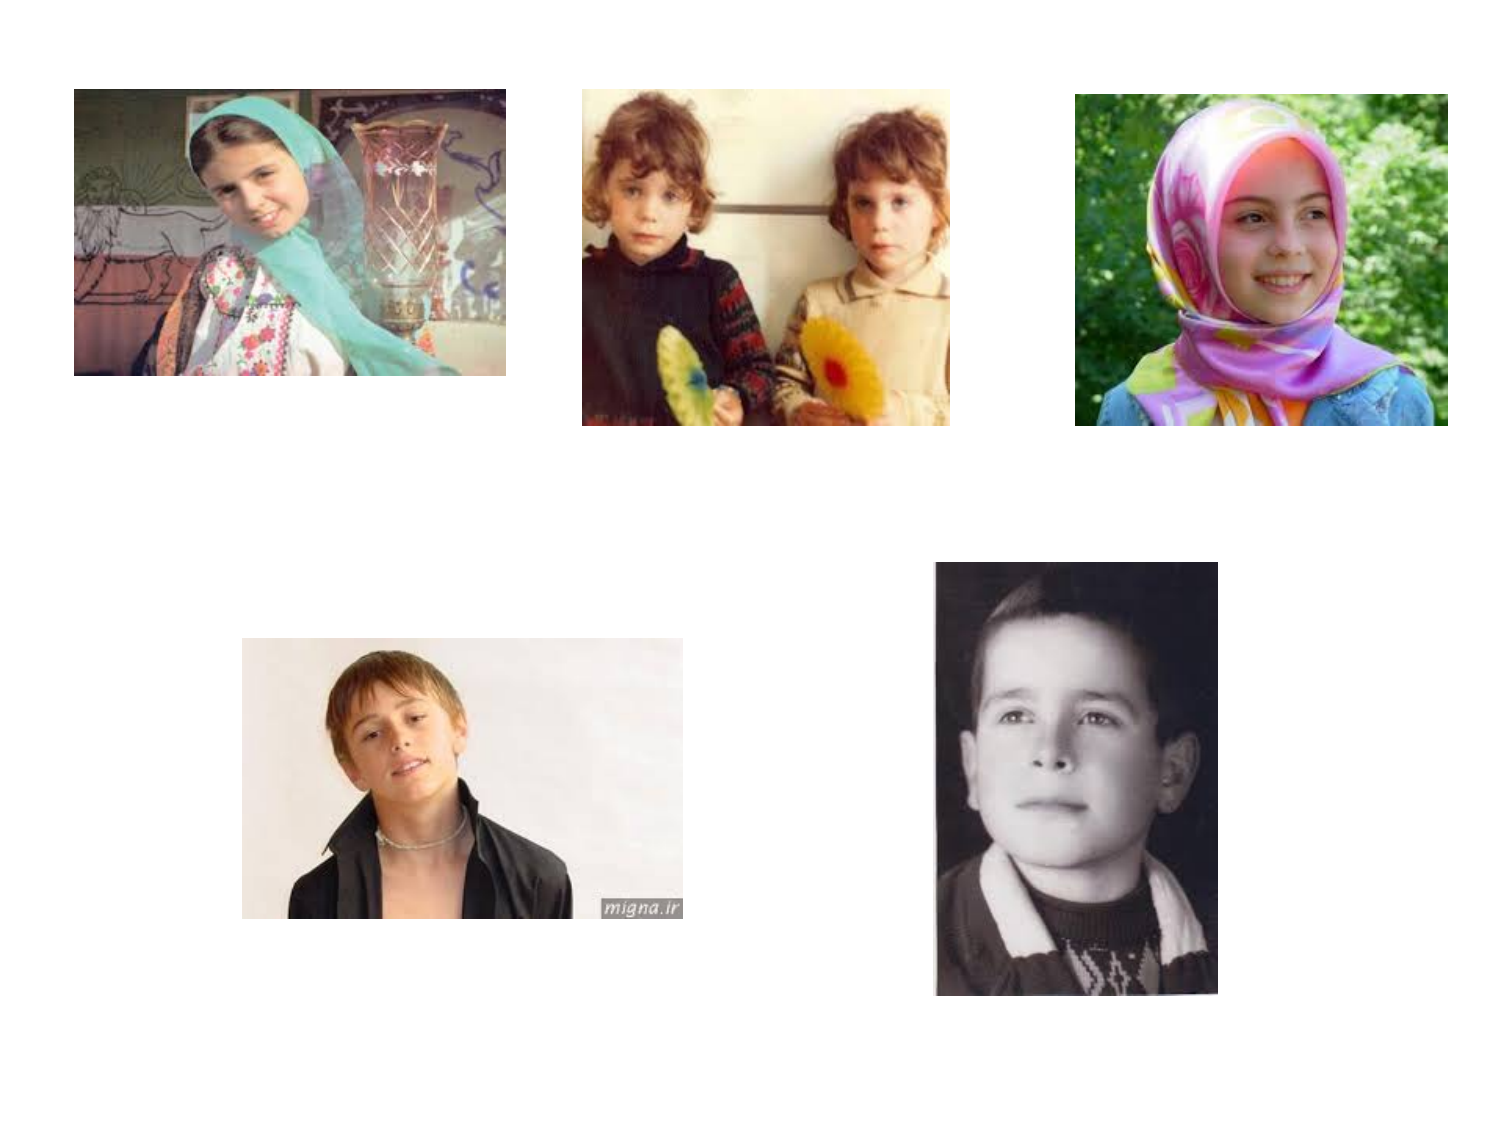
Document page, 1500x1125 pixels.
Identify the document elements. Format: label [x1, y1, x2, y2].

picture [241, 638, 683, 919]
picture [73, 89, 506, 377]
picture [582, 89, 951, 427]
picture [1075, 94, 1448, 427]
picture [933, 562, 1218, 996]
